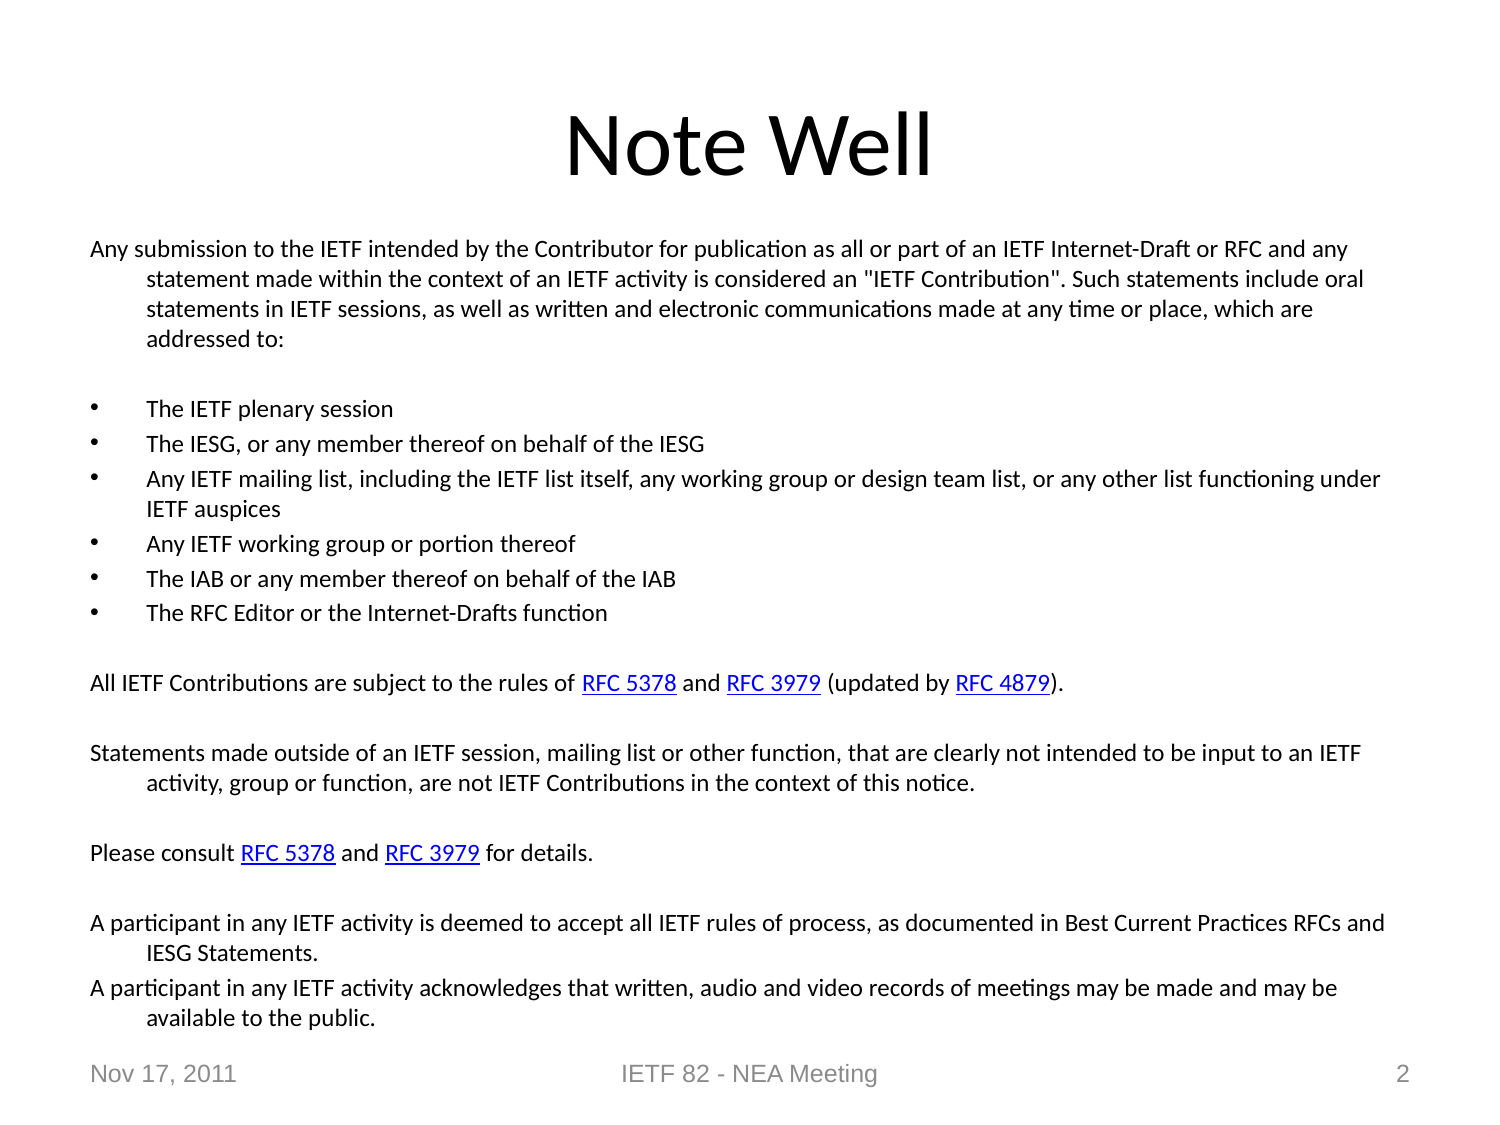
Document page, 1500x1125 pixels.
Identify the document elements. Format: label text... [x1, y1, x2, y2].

footer IETF 82 - NEA Meeting [512, 1042, 988, 1103]
slide_number 2 [1074, 1042, 1425, 1103]
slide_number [75, 1042, 425, 1103]
title Note Well [75, 45, 1425, 224]
list Any submission to the IETF intended by the Contributor for publication as all or part of an IETF Internet-Draft or RFC and any statement made within the context of an IETF activity is considered an "IETF Contribution". Such statements include oral statements in IETF sessions, as well as written and electronic communications made at any time or place, which are addressed to: The IETF plenary session The IESG, or any member thereof on behalf of the IESG Any IETF mailing list, including the IETF list itself, any working group or design team list, or any other list functioning under IETF auspices Any IETF working group or portion thereof The IAB or any member thereof on behalf of the IAB The RFC Editor or the Internet-Drafts function All IETF Contributions are subject to the rules of RFC 5378 and RFC 3979 (updated by RFC 4879). Statements made outside of an IETF session, mailing list or other function, that are clearly not intended to be input to an IETF activity, group or function, are not IETF Contributions in the context of this notice. Please consult RFC 5378 and RFC 3979 for details. A participant in any IETF activity is deemed to accept all IETF rules of process, as documented in Best Current Practices RFCs and IESG Statements. A participant in any IETF activity acknowledges that written, audio and video records of meetings may be made and may be available to the public. [75, 224, 1425, 1063]
